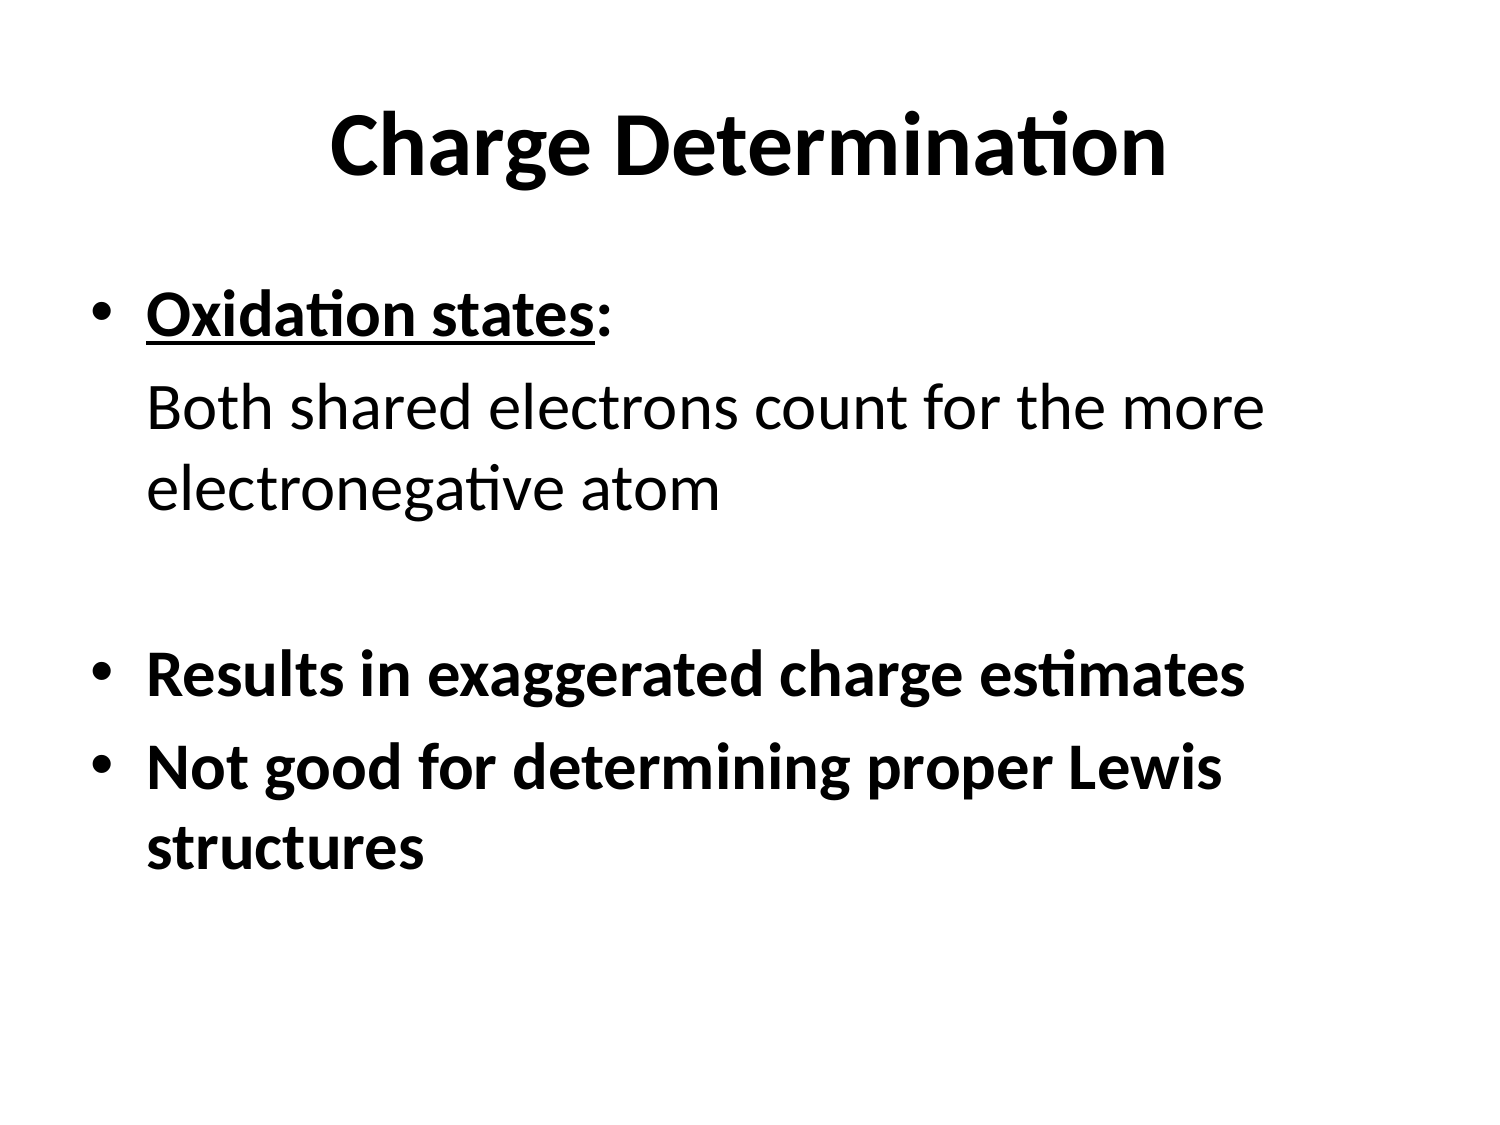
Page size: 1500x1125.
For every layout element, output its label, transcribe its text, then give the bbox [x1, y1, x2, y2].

list Oxidation states: Both shared electrons count for the more electronegative atom Results in exaggerated charge estimates Not good for determining proper Lewis structures [75, 262, 1425, 1005]
title Charge Determination [75, 45, 1425, 233]
